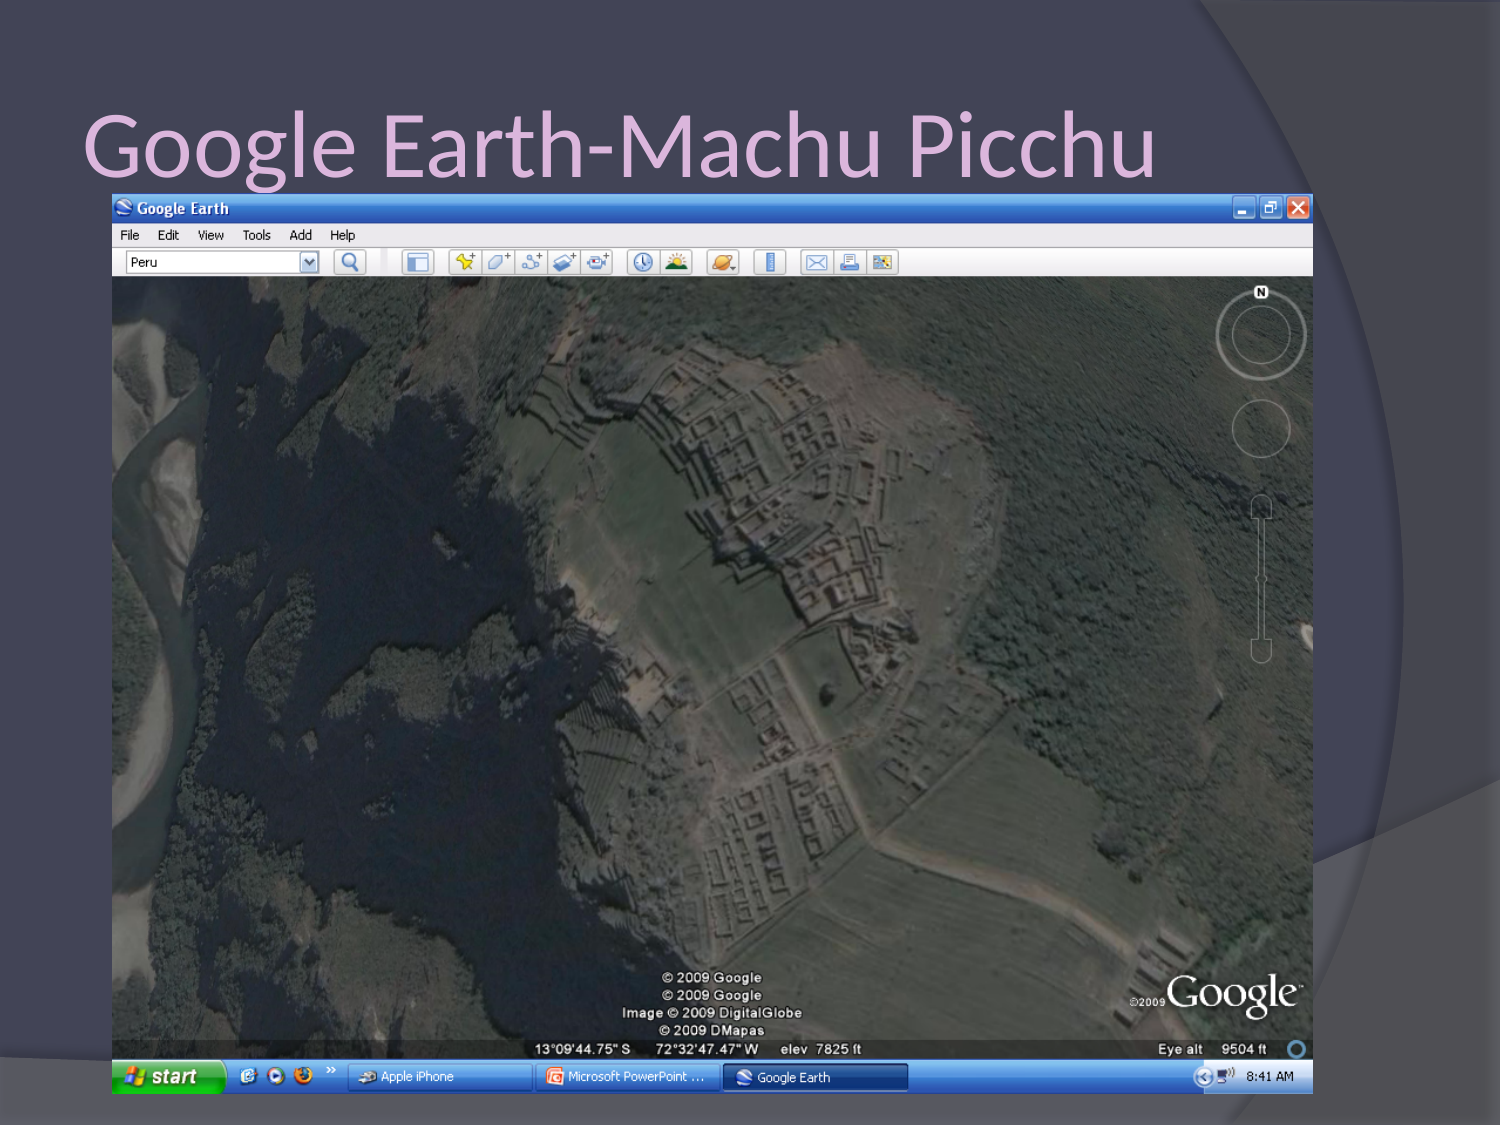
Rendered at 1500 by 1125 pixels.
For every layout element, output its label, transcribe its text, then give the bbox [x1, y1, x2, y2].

title Google Earth-Machu Picchu [75, 45, 1300, 233]
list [112, 193, 1313, 1094]
